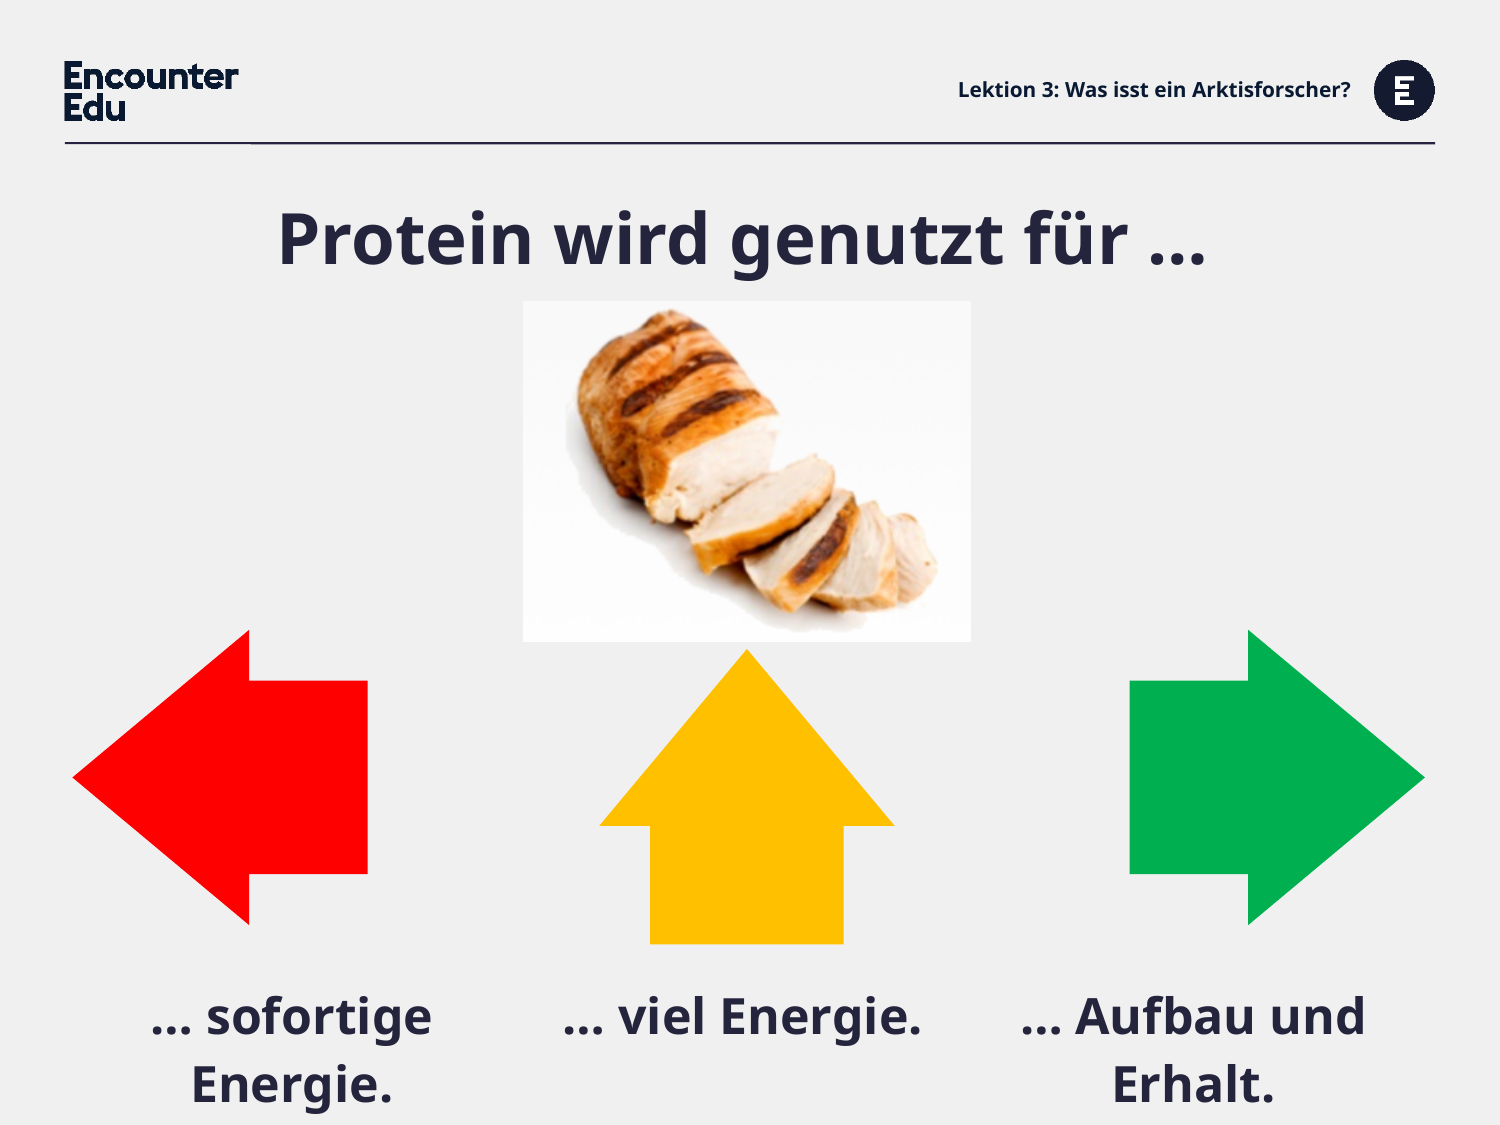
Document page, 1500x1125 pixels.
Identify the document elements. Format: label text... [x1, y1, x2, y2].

text_box [70, 627, 370, 927]
picture [1372, 58, 1436, 122]
text_box Protein wird genutzt für … [66, 186, 1419, 286]
text_box [597, 646, 897, 947]
table_header … Aufbau und Erhalt. [968, 973, 1419, 1125]
picture [60, 59, 243, 122]
picture [523, 301, 971, 642]
table_header … viel Energie. [517, 973, 968, 1125]
table_header … sofortige Energie. [66, 973, 517, 1125]
text_box [1127, 627, 1428, 927]
title Lektion 3: Was isst ein Arktisforscher? [749, 67, 1359, 114]
